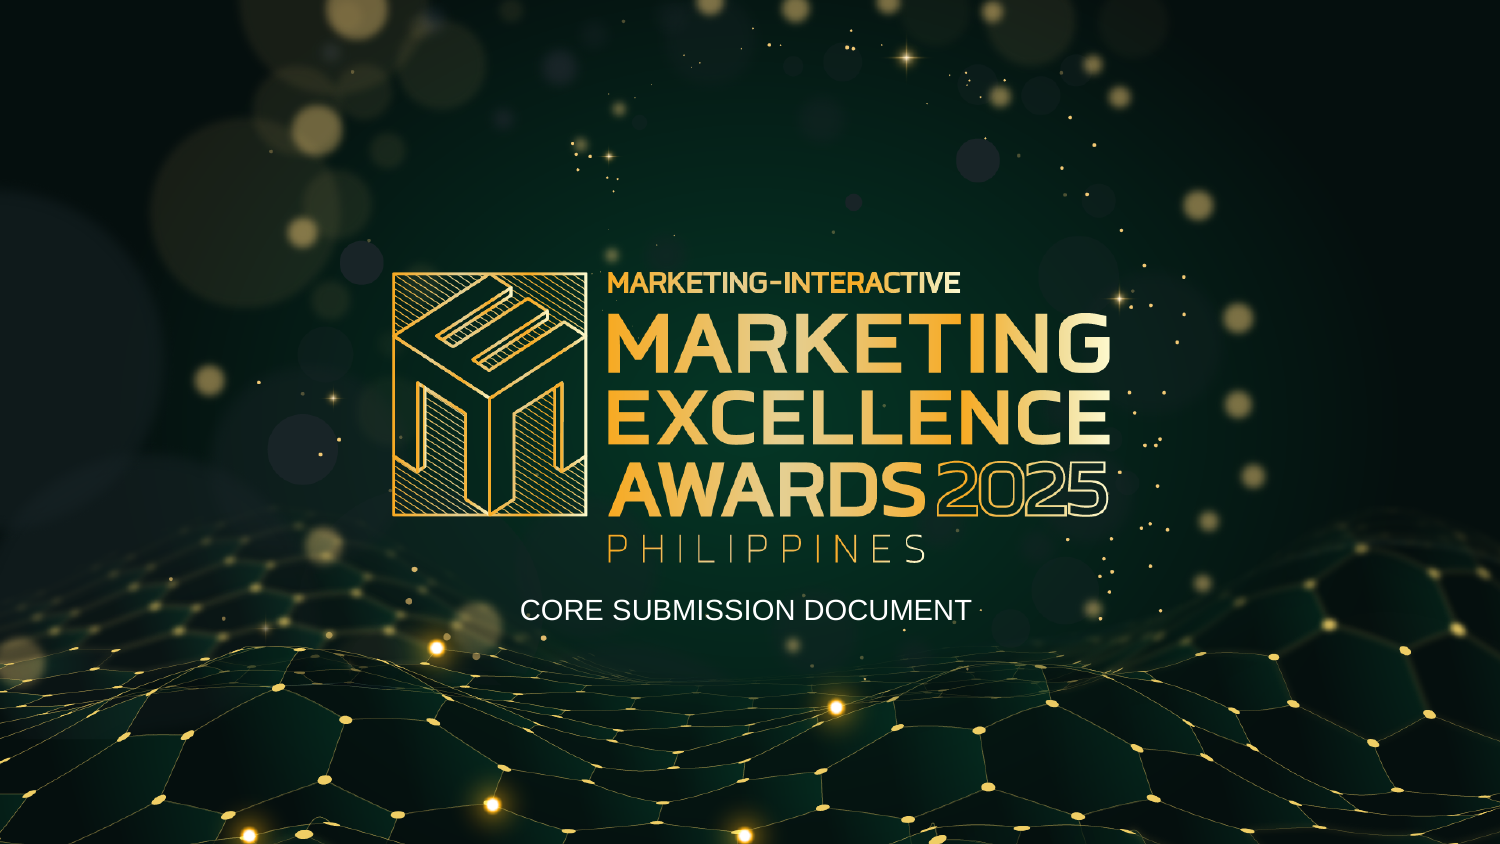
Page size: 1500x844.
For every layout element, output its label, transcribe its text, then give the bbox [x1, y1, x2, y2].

picture [0, 0, 1500, 844]
text_box CORE SUBMISSION DOCUMENT [374, 584, 1125, 634]
